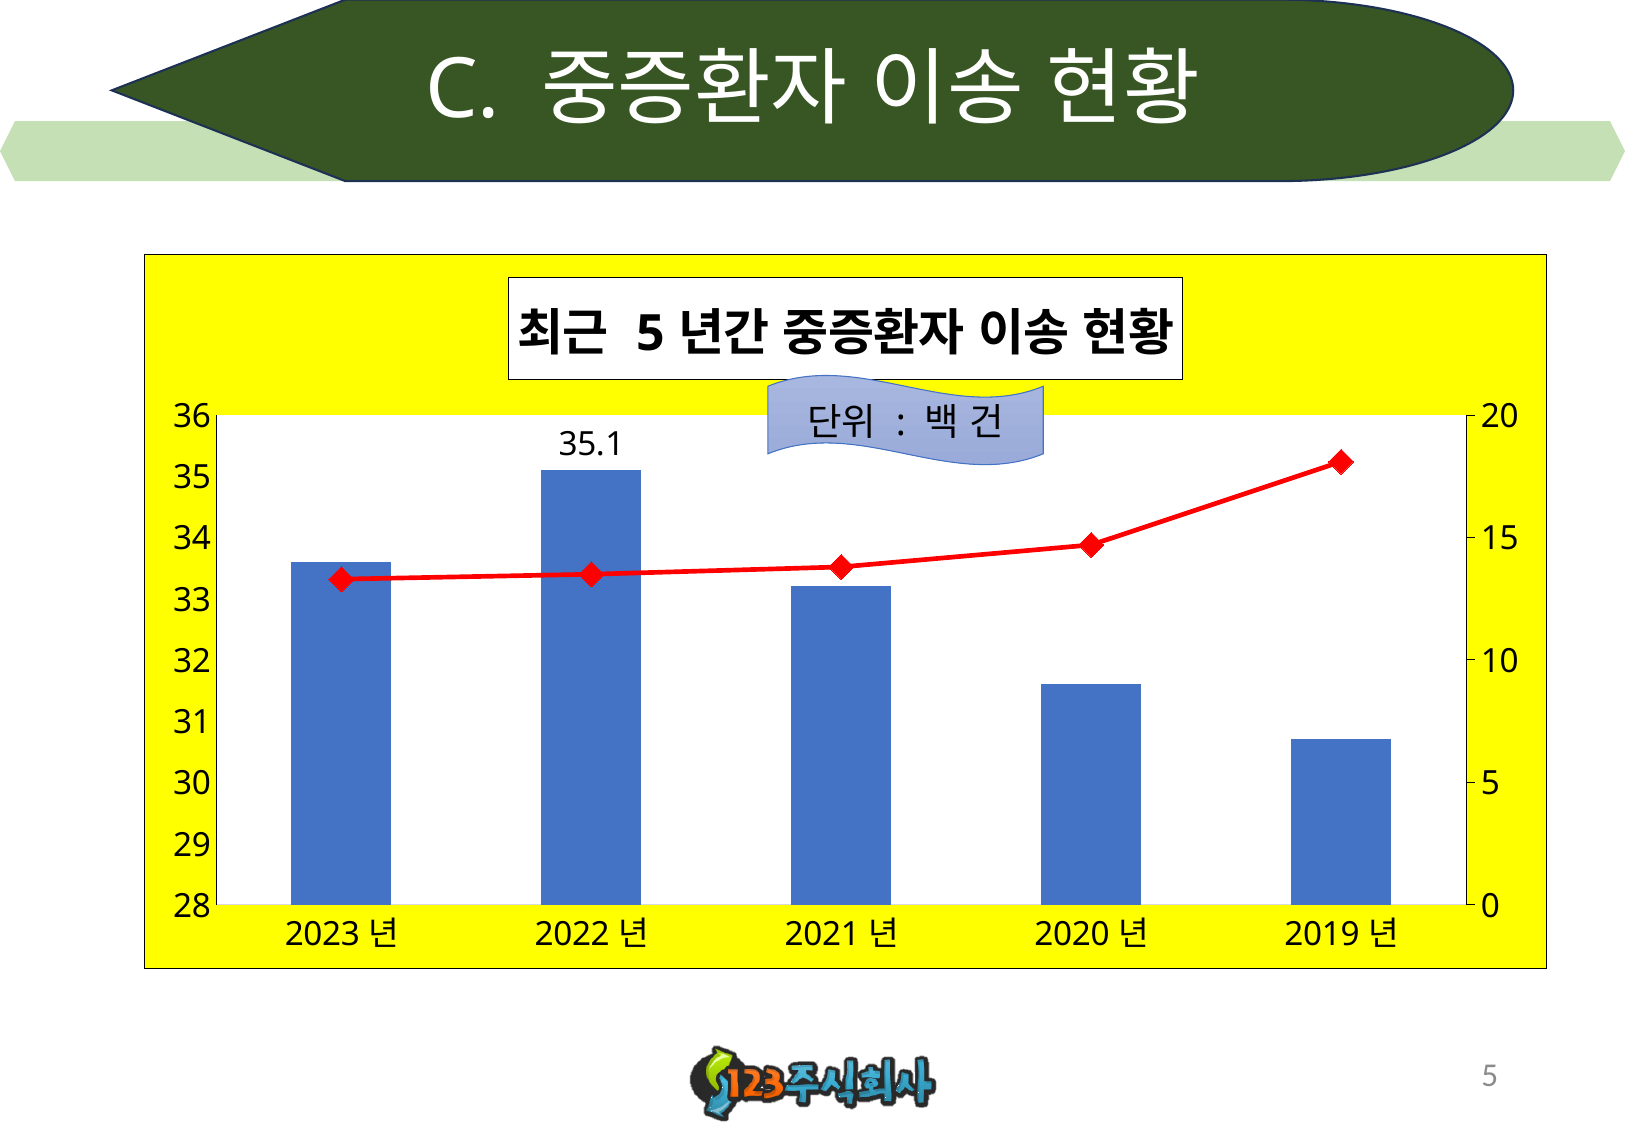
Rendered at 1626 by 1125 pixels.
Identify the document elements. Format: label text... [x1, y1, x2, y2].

chart [144, 254, 1547, 969]
title C. 중증환자 이송 현황 [0, 0, 1625, 182]
picture [678, 1032, 947, 1125]
slide_number 5 [1147, 1042, 1514, 1103]
